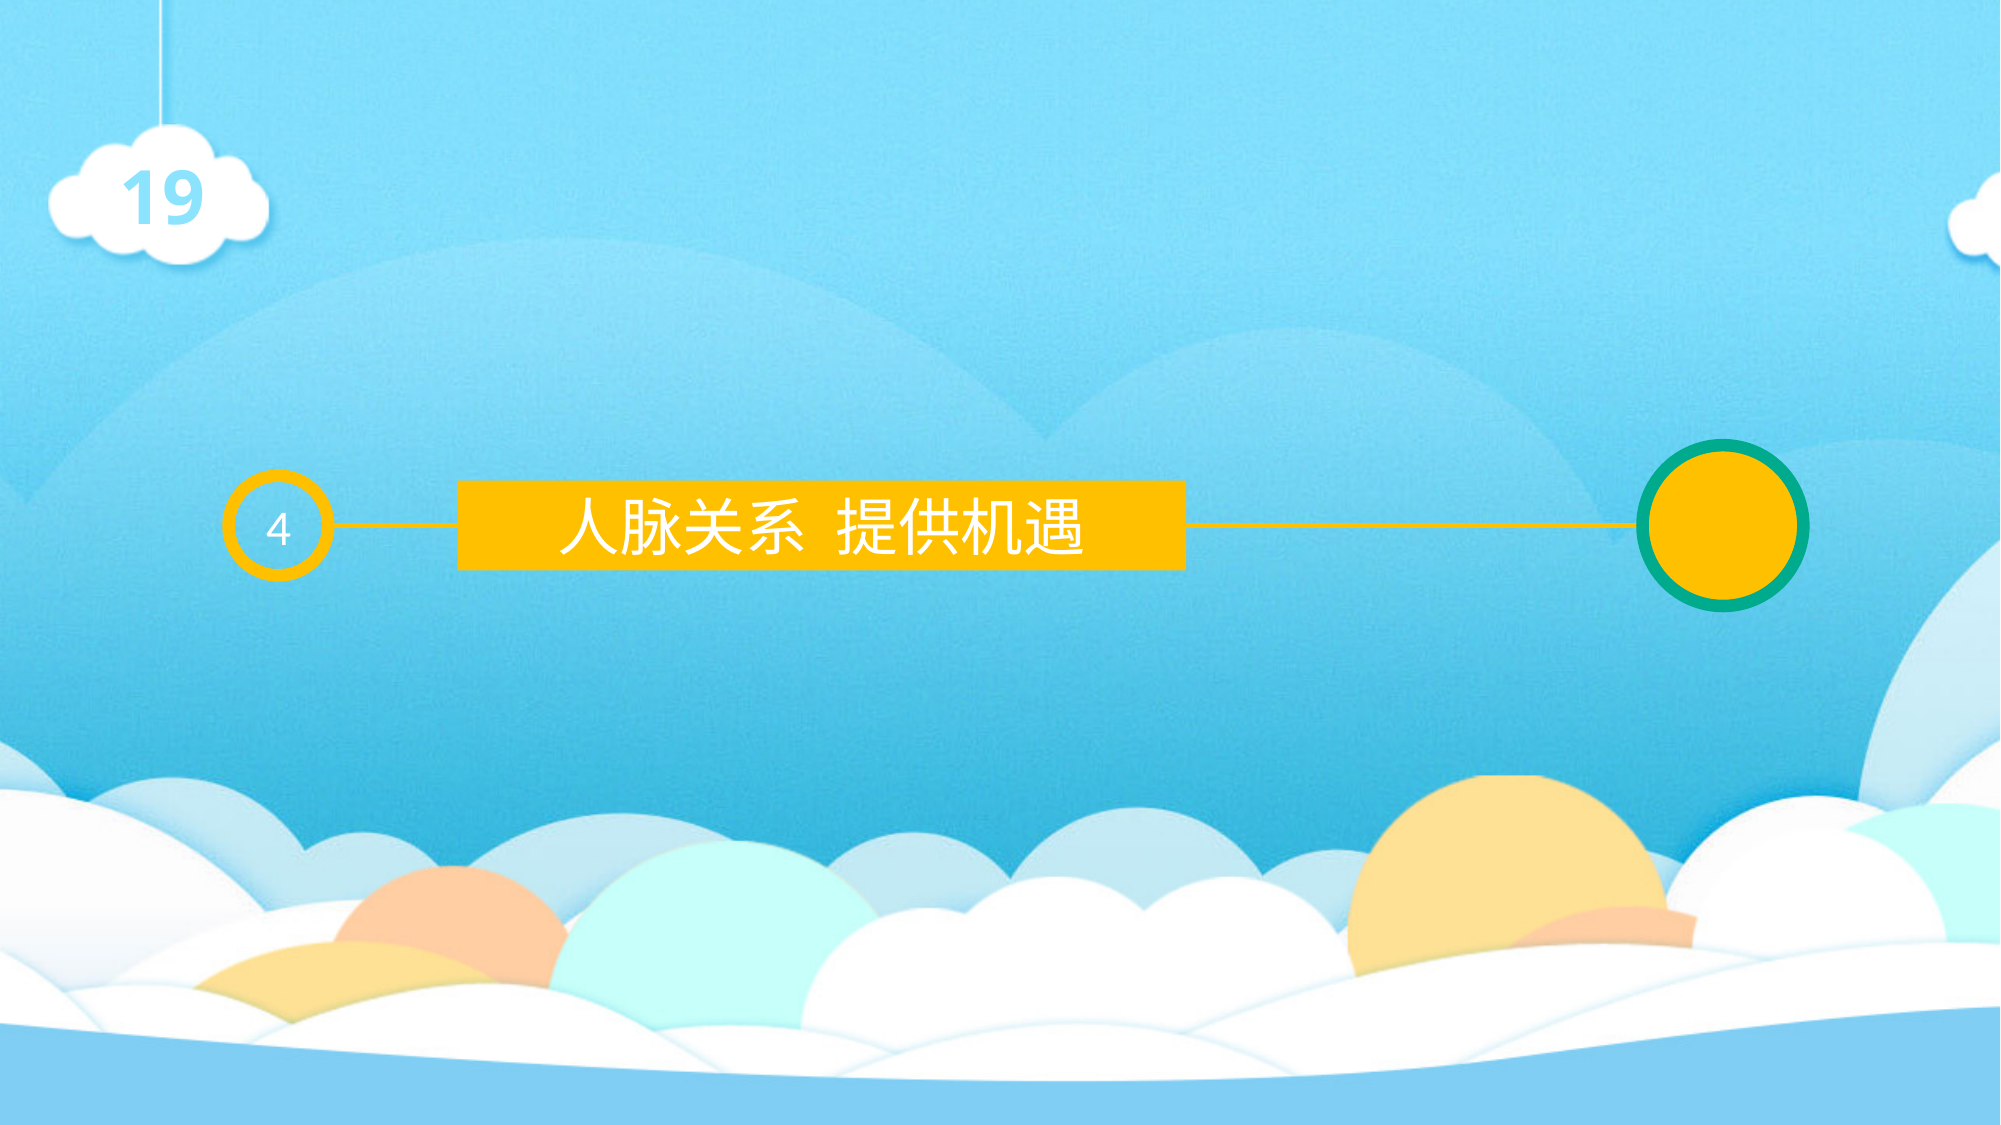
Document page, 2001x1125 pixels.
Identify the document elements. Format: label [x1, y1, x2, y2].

text_box [228, 445, 1804, 606]
picture [0, 0, 2001, 1125]
